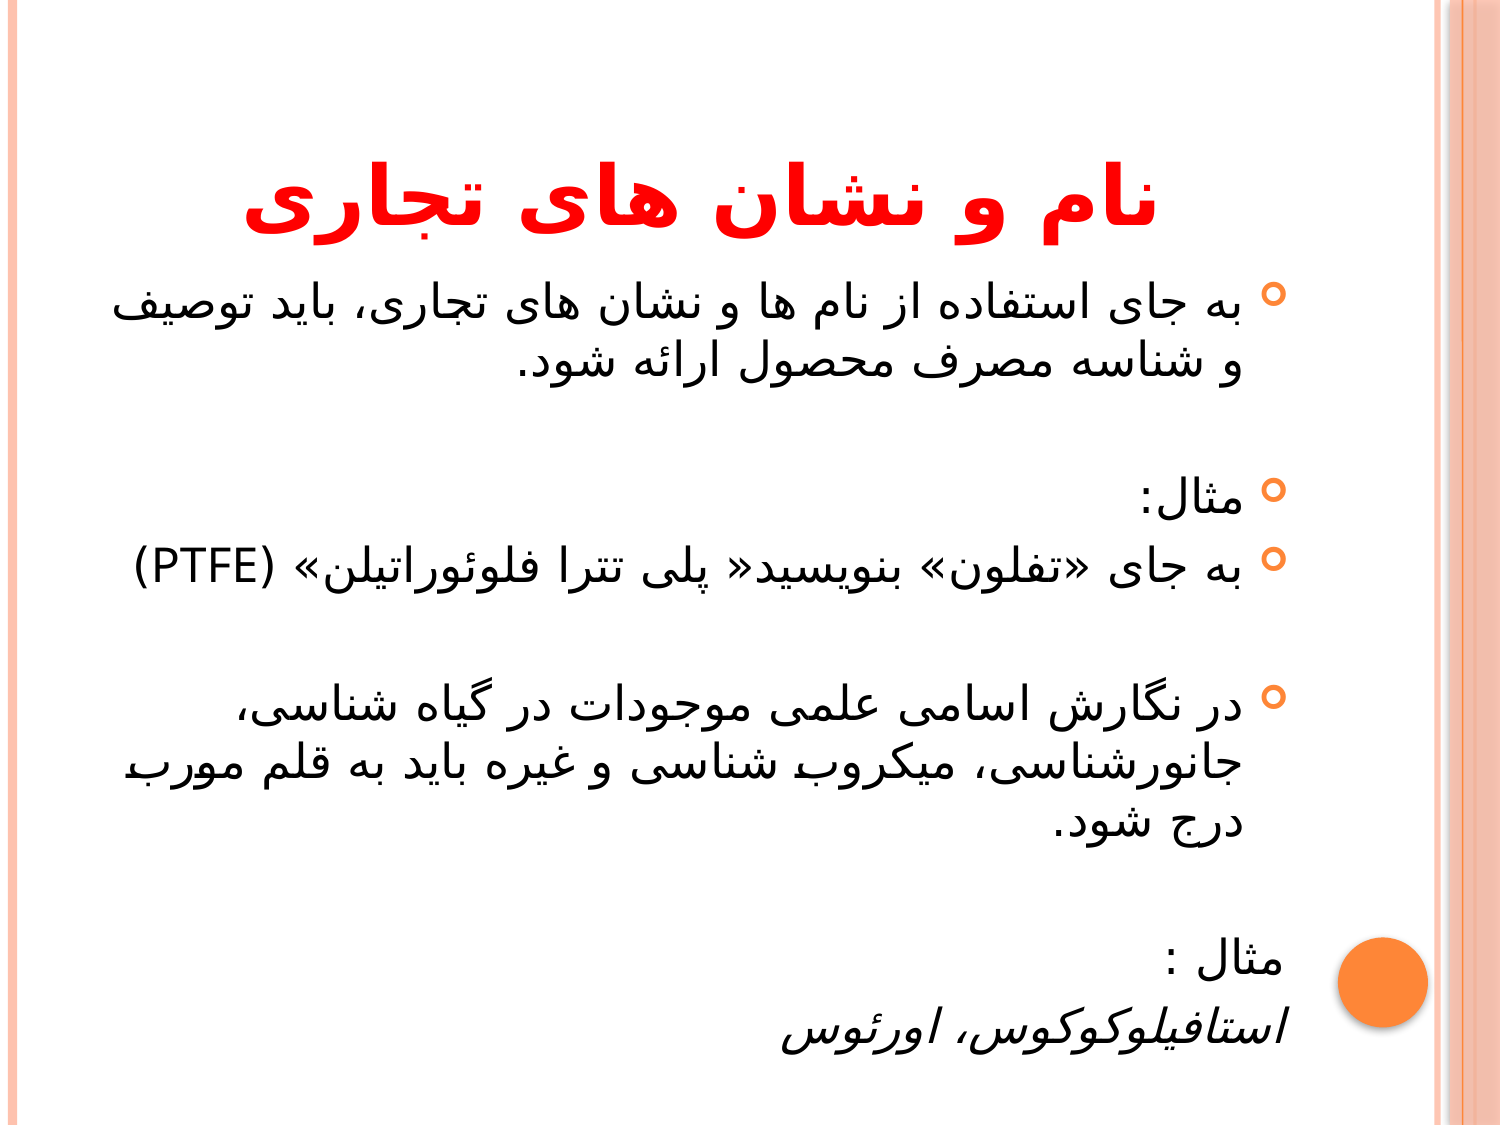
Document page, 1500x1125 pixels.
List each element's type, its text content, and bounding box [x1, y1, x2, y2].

title نام و نشان های تجاری [75, 62, 1300, 250]
list به جای استفاده از نام ها و نشان های تجاری، باید توصیف و شناسه مصرف محصول ارائه شود. مثال: به جای «تفلون» بنویسید« پلی تترا فلوئوراتیلن» (PTFE) در نگارش اسامی علمی موجودات در گیاه شناسی، جانورشناسی، میکروب شناسی و غیره باید به قلم مورب درج شود. مثال : استافیلوکوکوس، اورئوس [75, 262, 1300, 1062]
